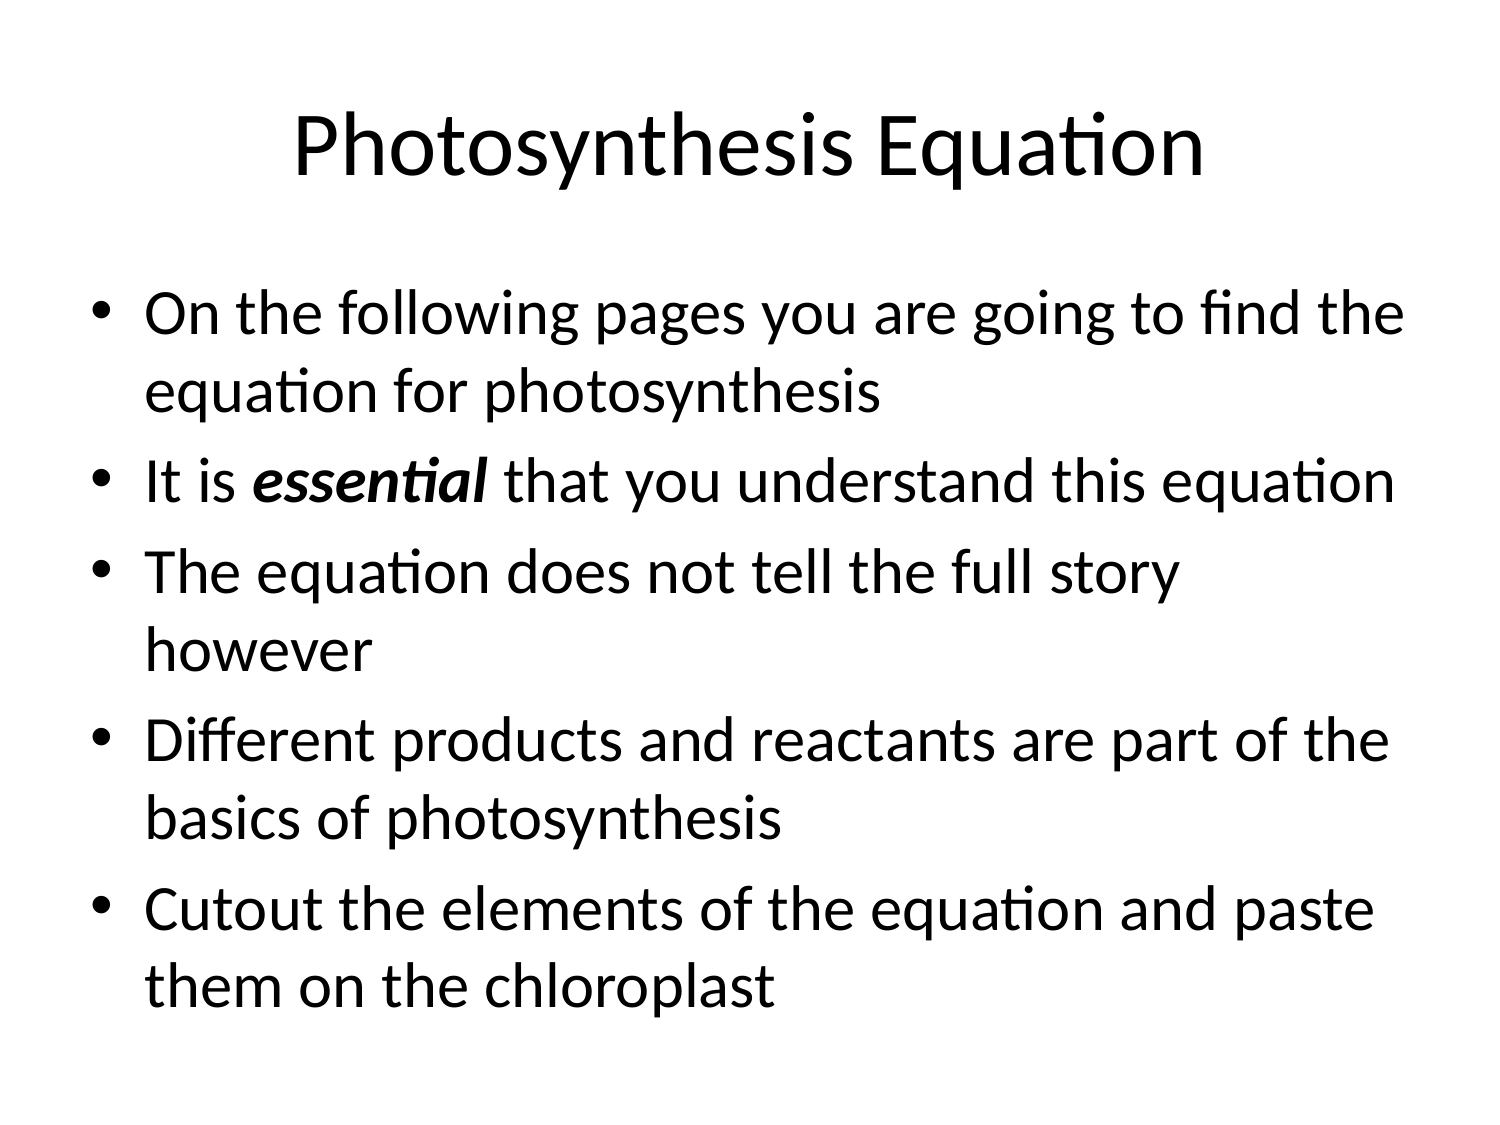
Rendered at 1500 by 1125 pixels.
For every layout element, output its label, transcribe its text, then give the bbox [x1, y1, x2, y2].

list On the following pages you are going to find the equation for photosynthesis It is essential that you understand this equation The equation does not tell the full story however Different products and reactants are part of the basics of photosynthesis Cutout the elements of the equation and paste them on the chloroplast [75, 262, 1425, 1088]
title Photosynthesis Equation [75, 45, 1425, 233]
